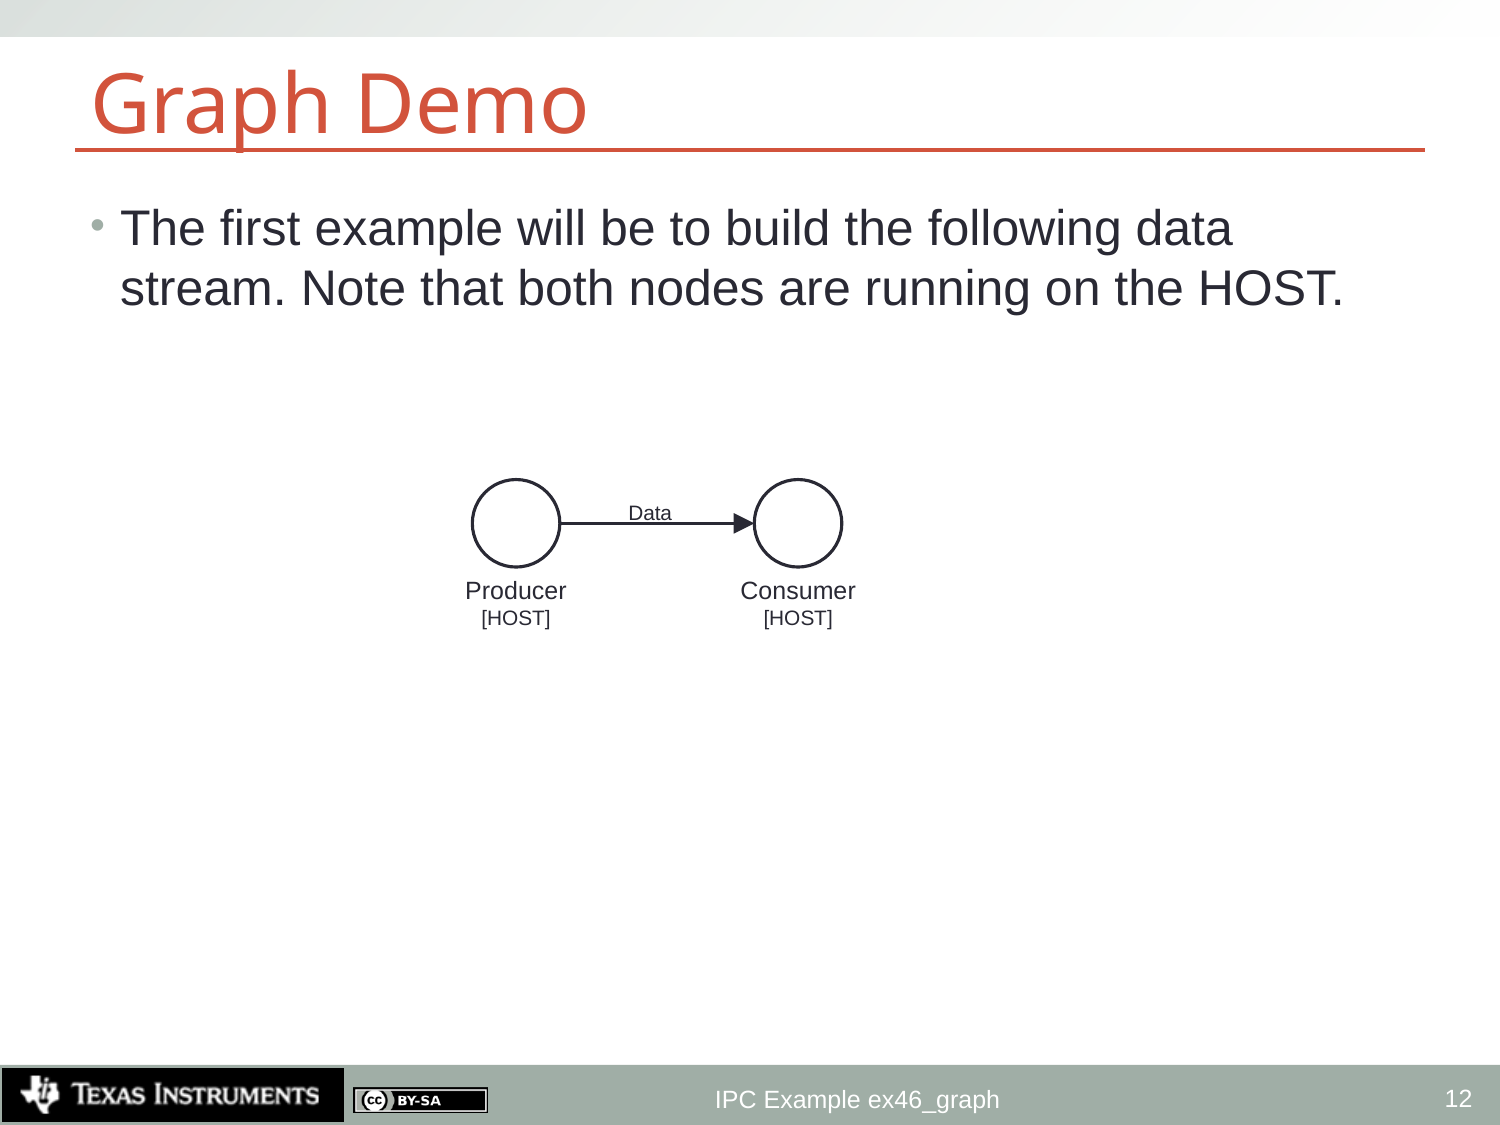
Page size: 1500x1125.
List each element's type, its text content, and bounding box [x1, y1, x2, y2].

text_box Data [613, 492, 687, 520]
text_box Consumer [HOST] [725, 566, 871, 637]
text_box Producer [HOST] [450, 566, 582, 637]
list The first example will be to build the following data stream. Note that both nodes are running on the HOST. [75, 187, 1425, 413]
picture [2, 1068, 344, 1122]
footer IPC Example ex46_graph [699, 1071, 1200, 1125]
slide_number 12 [1400, 1071, 1488, 1125]
title Graph Demo [75, 37, 1425, 163]
text_box [752, 477, 844, 570]
text_box [470, 477, 562, 566]
picture [353, 1087, 488, 1113]
